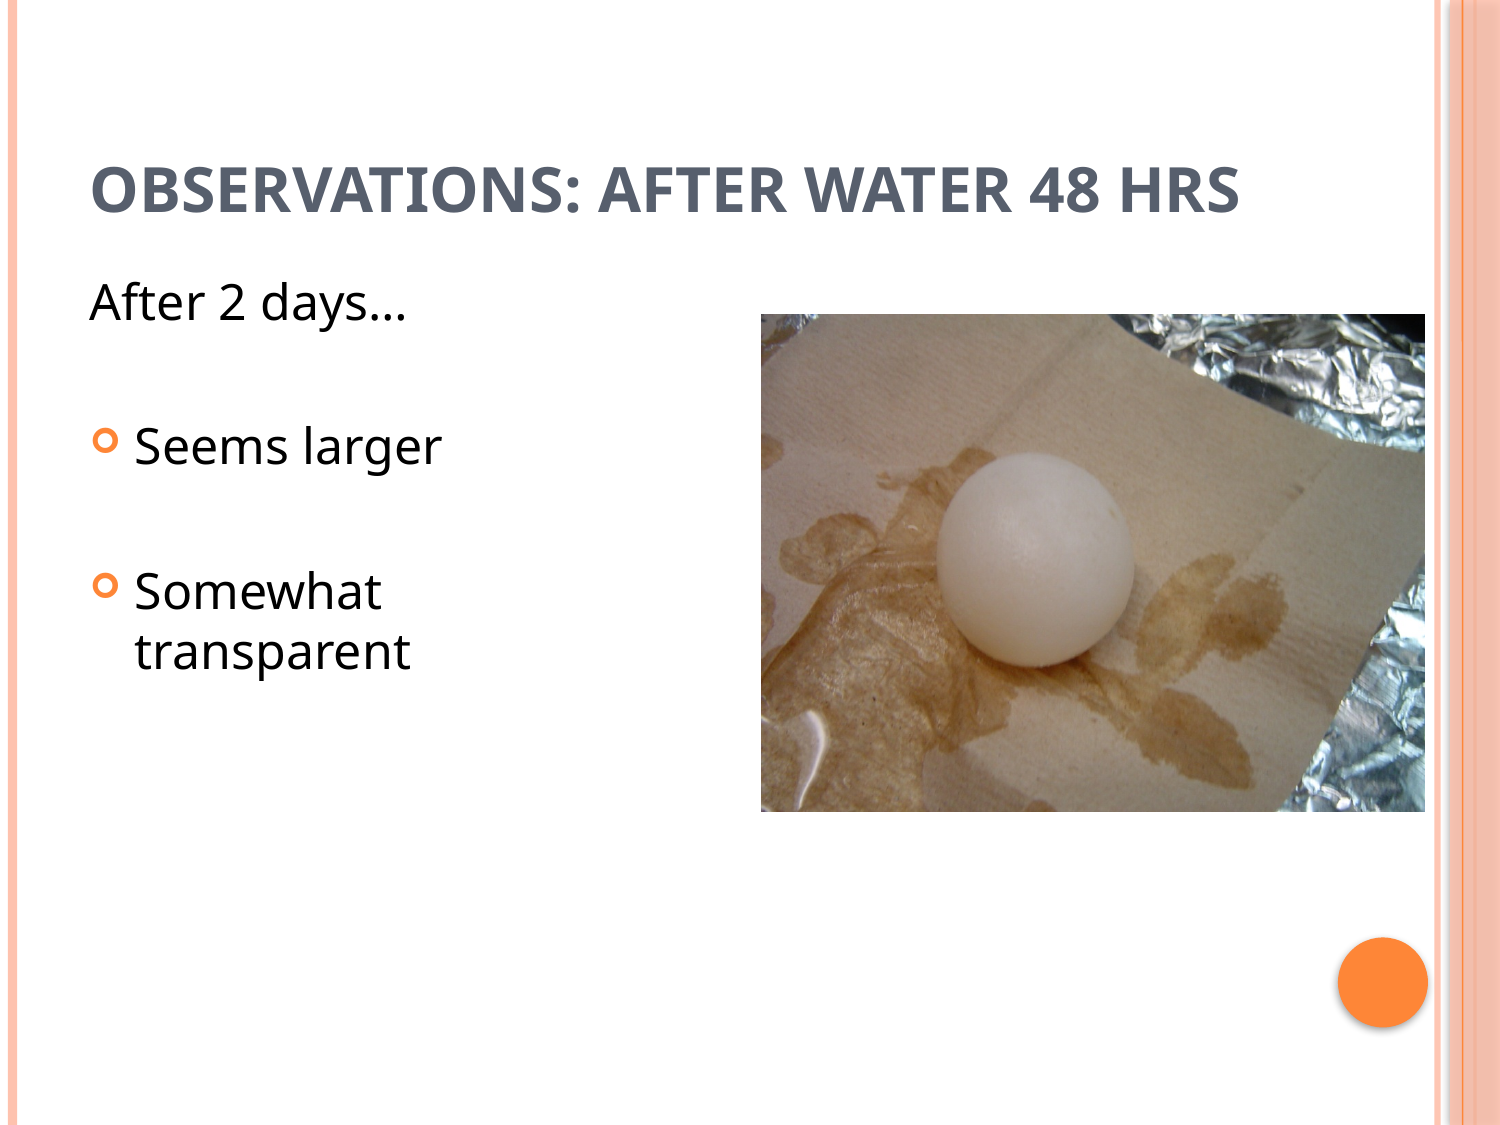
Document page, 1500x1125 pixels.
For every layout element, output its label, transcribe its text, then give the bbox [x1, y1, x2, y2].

title Observations: After Water 48 hrs [75, 45, 1300, 233]
list After 2 days… Seems larger Somewhat transparent [75, 262, 675, 1013]
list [761, 313, 1425, 812]
